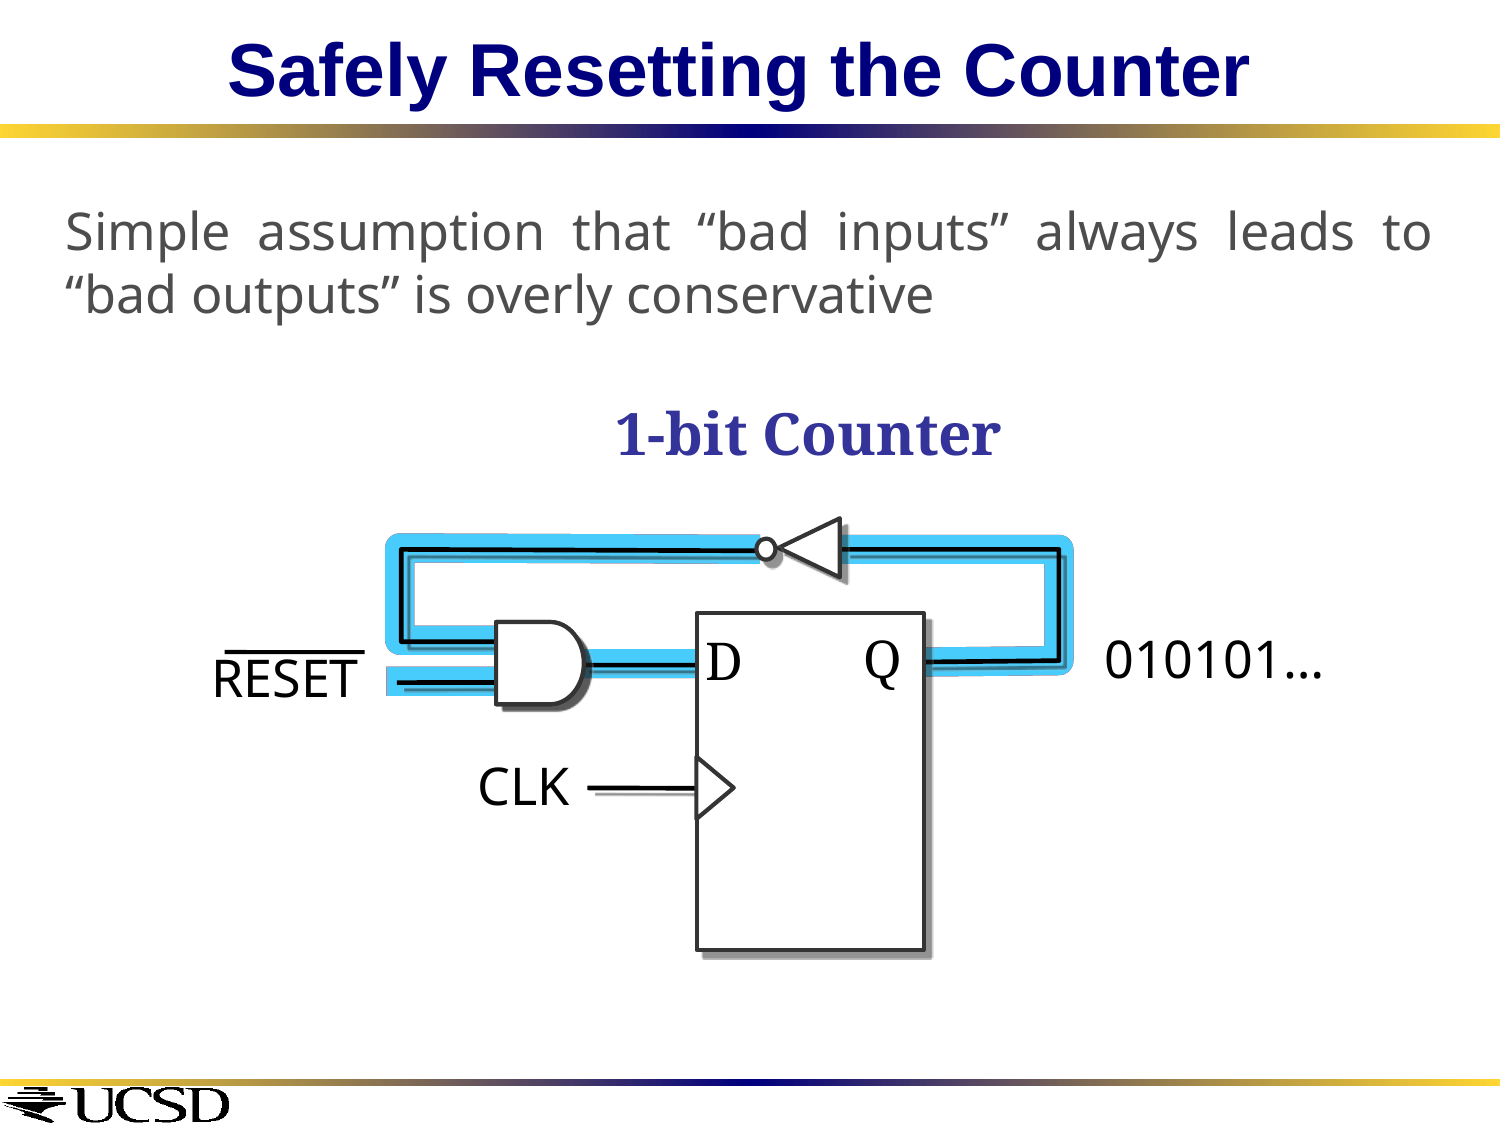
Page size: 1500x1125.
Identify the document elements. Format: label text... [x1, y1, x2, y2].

text_box D [701, 627, 748, 691]
text_box [696, 613, 924, 950]
text_box 010101… [1100, 626, 1330, 690]
text_box [401, 549, 756, 642]
text_box [756, 538, 776, 560]
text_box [498, 618, 582, 708]
text_box CLK [473, 753, 576, 817]
text_box Q [859, 626, 907, 689]
text_box [780, 518, 840, 578]
text_box RESET [206, 645, 364, 709]
title Safely Resetting the Counter [37, 4, 1463, 120]
text_box [696, 756, 734, 820]
text_box 1-bit Counter [600, 389, 1018, 474]
text_box Simple assumption that “bad inputs” always leads to “bad outputs” is overly conservative [65, 187, 1434, 324]
text_box [848, 549, 1059, 662]
picture [0, 1087, 229, 1123]
